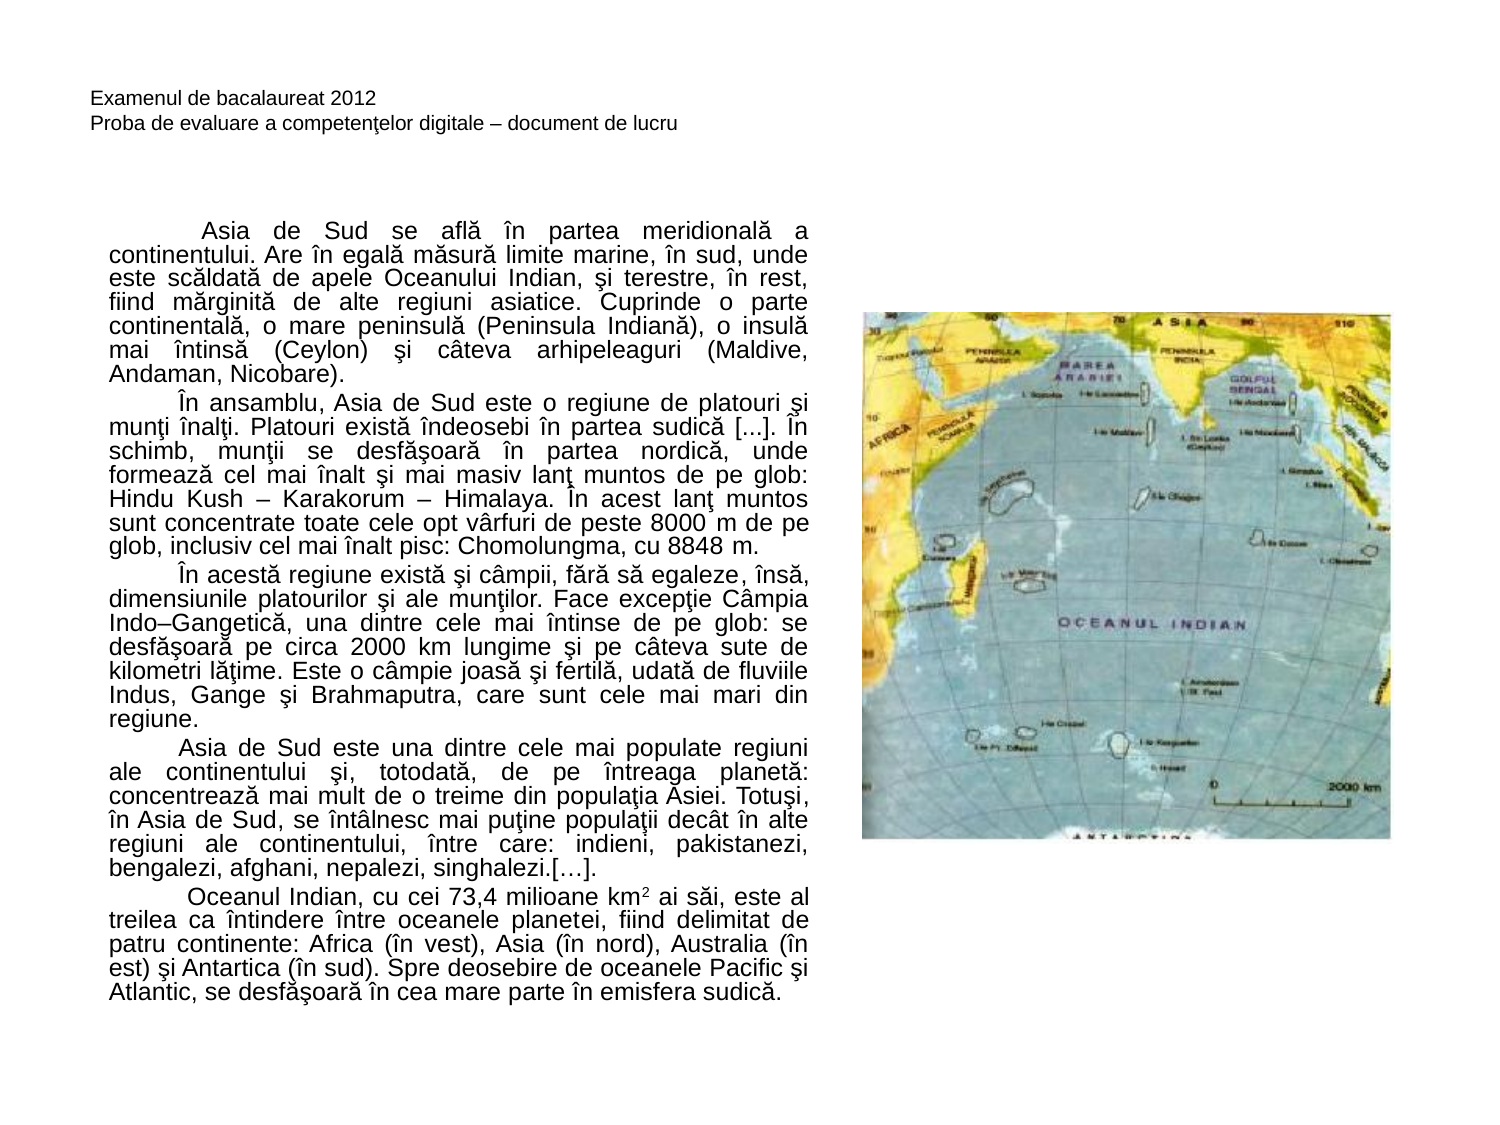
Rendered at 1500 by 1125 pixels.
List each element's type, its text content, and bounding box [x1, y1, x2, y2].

picture [862, 312, 1394, 844]
title Examenul de bacalaureat 2012 Proba de evaluare a competenţelor digitale – document de lucru [74, 44, 1426, 176]
list Asia de Sud se află în partea meridională a continentului. Are în egală măsură limite marine, în sud, unde este scăldată de apele Oceanului Indian, şi terestre, în rest, fiind mărginită de alte regiuni asiatice. Cuprinde o parte continentală, o mare peninsulă (Peninsula Indiană), o insulă mai întinsă (Ceylon) şi câteva arhipeleaguri (Maldive, Andaman, Nicobare). În ansamblu, Asia de Sud este o regiune de platouri şi munţi înalţi. Platouri există îndeosebi în partea sudică [...]. În schimb, munţii se desfăşoară în partea nordică, unde formează cel mai înalt şi mai masiv lanţ muntos de pe glob: Hindu Kush – Karakorum – Himalaya. În acest lanţ muntos sunt concentrate toate cele opt vârfuri de peste 8000 m de pe glob, inclusiv cel mai înalt pisc: Chomolungma, cu 8848 m. În acestă regiune există şi câmpii, fără să egaleze, însă, dimensiunile platourilor şi ale munţilor. Face excepţie Câmpia Indo–Gangetică, una dintre cele mai întinse de pe glob: se desfăşoară pe circa 2000 km lungime şi pe câteva sute de kilometri lăţime. Este o câmpie joasă şi fertilă, udată de fluviile Indus, Gange şi Brahmaputra, care sunt cele mai mari din regiune. Asia de Sud este una dintre cele mai populate regiuni ale continentului şi, totodată, de pe întreaga planetă: concentrează mai mult de o treime din populaţia Asiei. Totuşi, în Asia de Sud, se întâlnesc mai puţine populaţii decât în alte regiuni ale continentului, între care: indieni, pakistanezi, bengalezi, afghani, nepalezi, singhalezi.[…]. Oceanul Indian, cu cei 73,4 milioane km2 ai săi, este al treilea ca întindere între oceanele planetei, fiind delimitat de patru continente: Africa (în vest), Asia (în nord), Australia (în est) şi Antartica (în sud). Spre deosebire de oceanele Pacific şi Atlantic, se desfăşoară în cea mare parte în emisfera sudică. [74, 212, 826, 1063]
